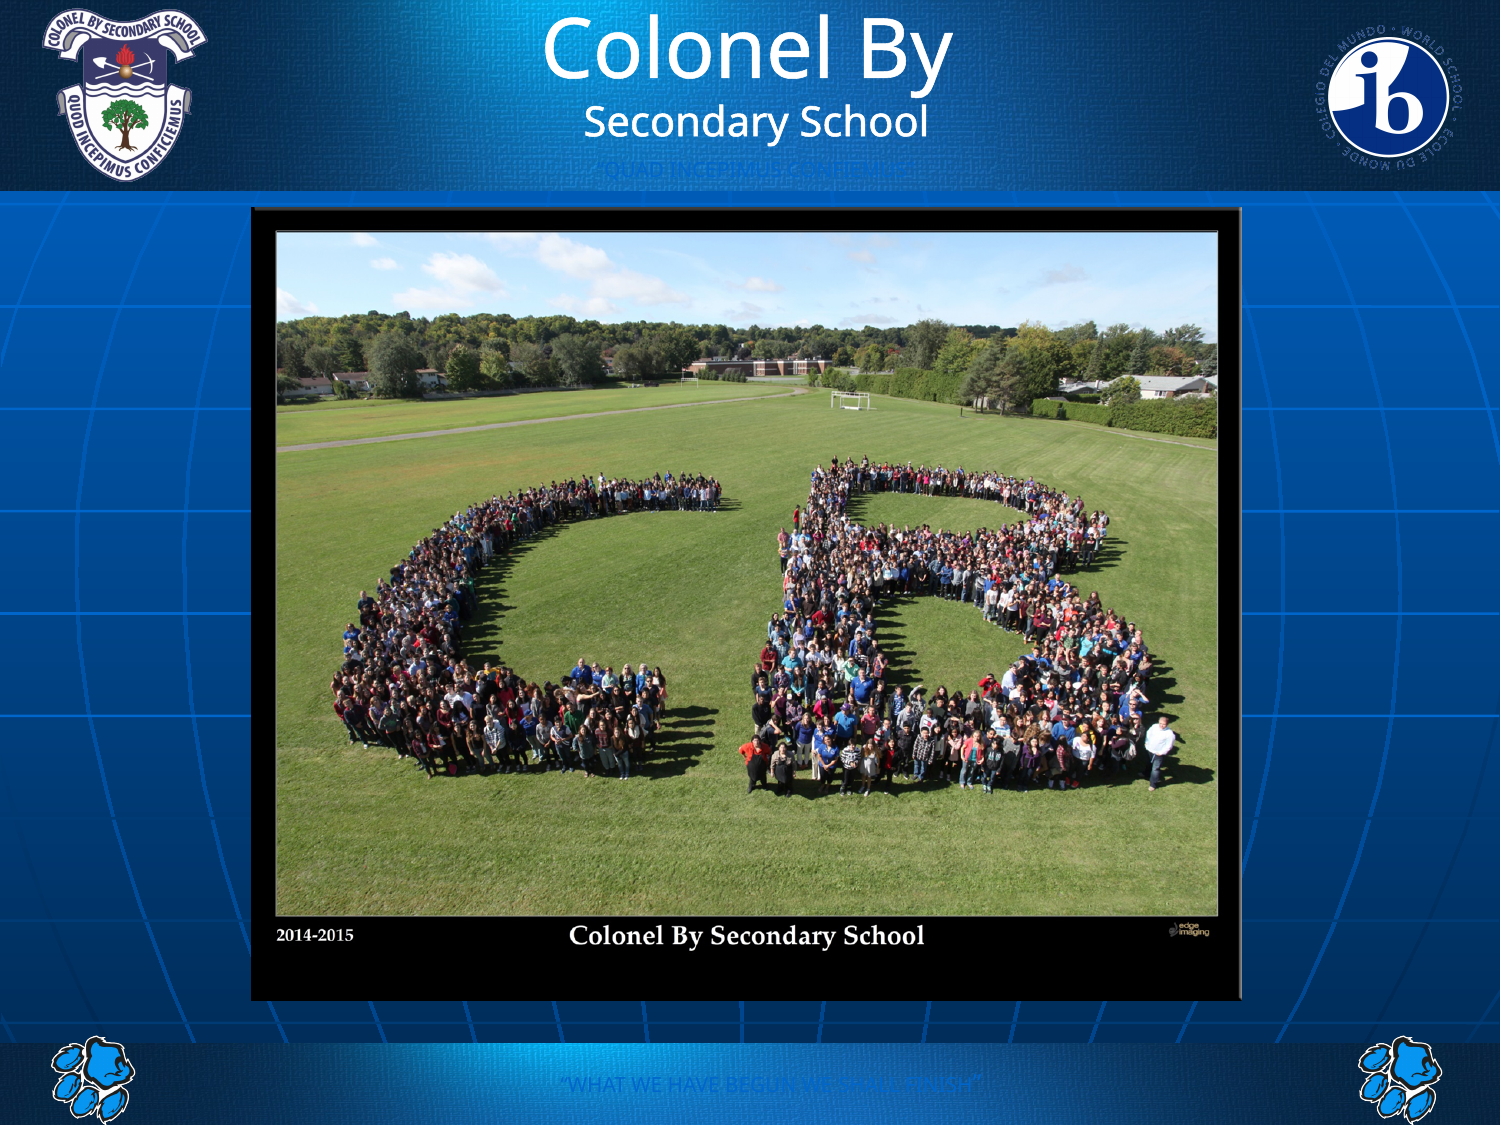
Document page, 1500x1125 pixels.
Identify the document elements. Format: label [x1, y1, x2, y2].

picture [0, 0, 1500, 191]
picture [0, 1024, 1500, 1125]
picture [251, 207, 1243, 1001]
picture [545, 18, 590, 81]
